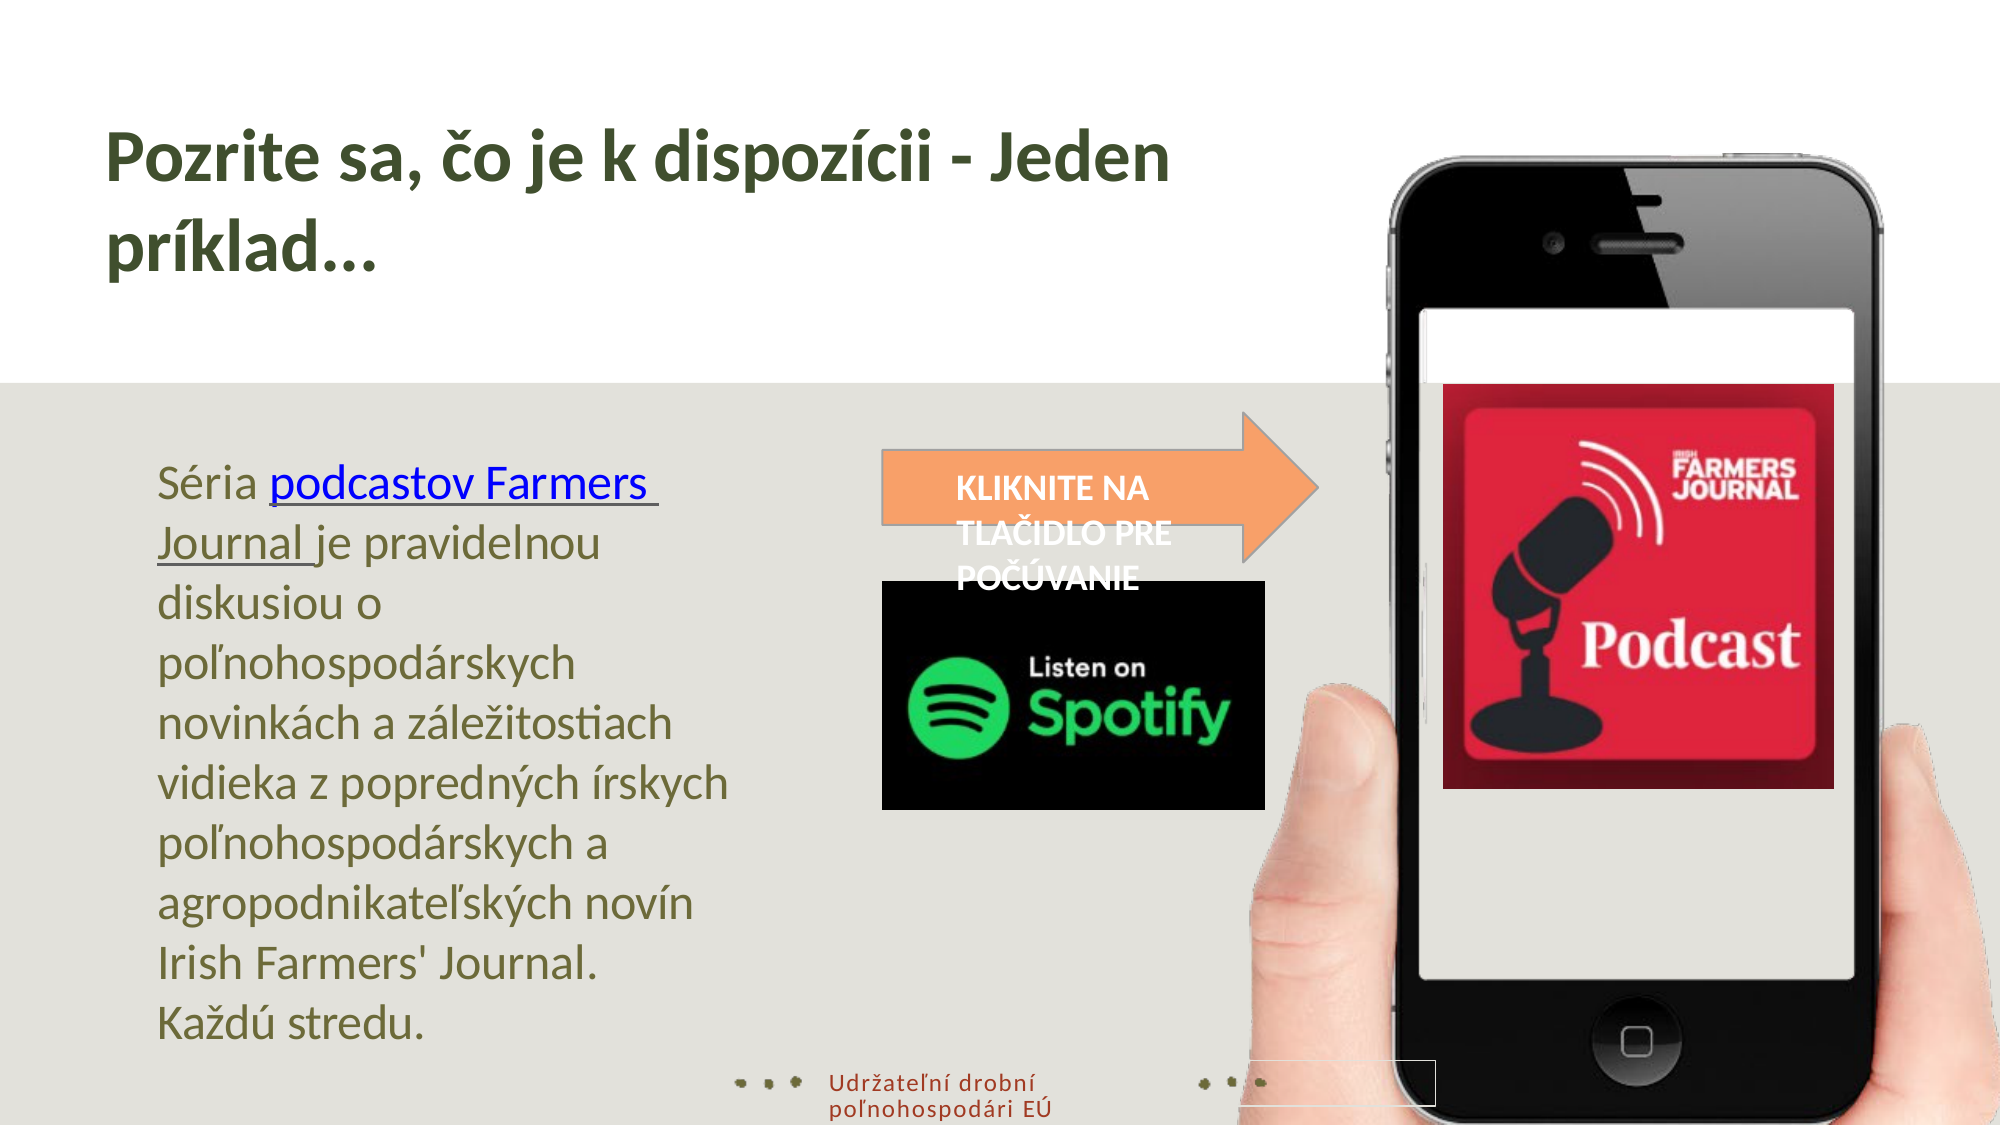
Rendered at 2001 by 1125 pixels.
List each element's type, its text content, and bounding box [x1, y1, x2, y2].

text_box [0, 153, 2000, 1125]
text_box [881, 384, 1834, 810]
title Pozrite sa, čo je k dispozícii - Jeden príklad... [103, 104, 1285, 151]
